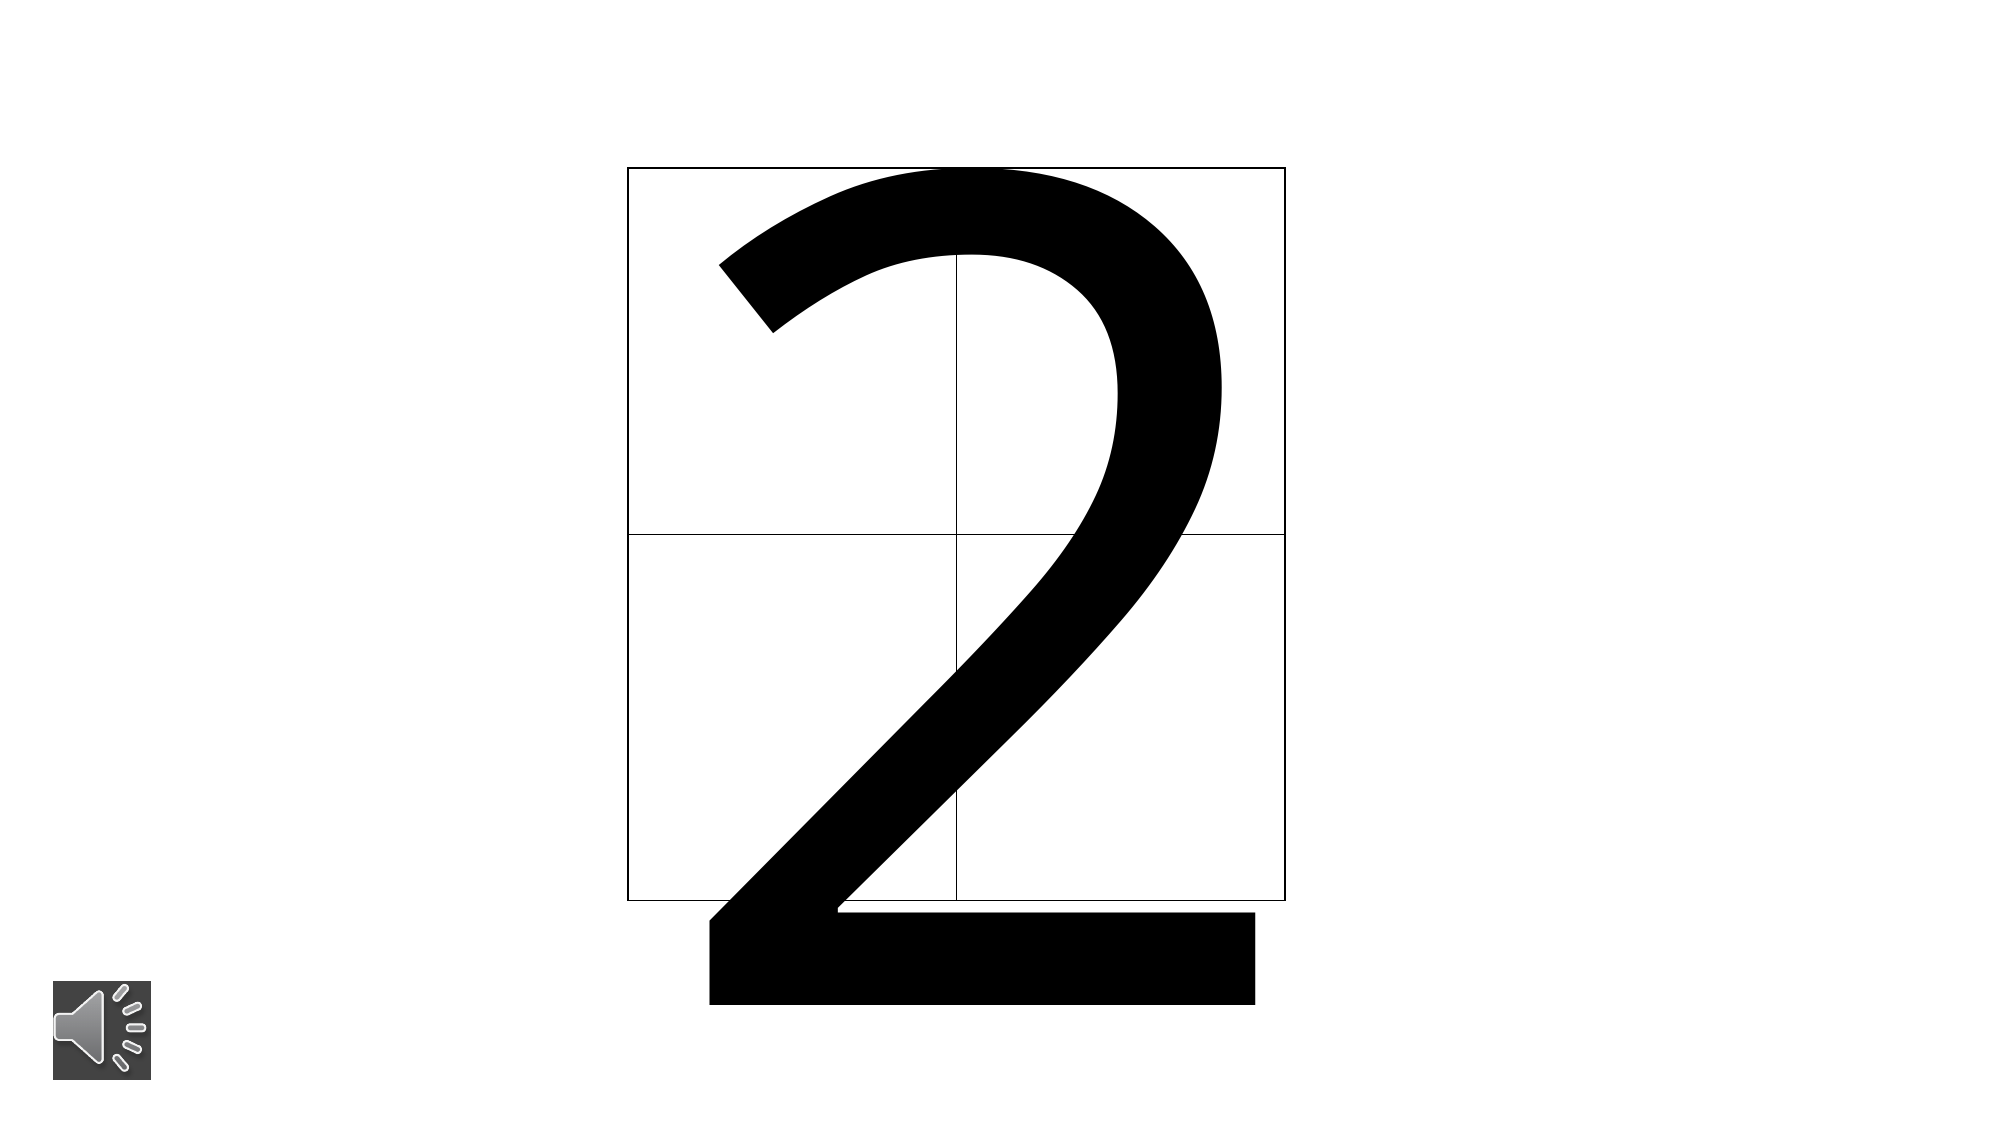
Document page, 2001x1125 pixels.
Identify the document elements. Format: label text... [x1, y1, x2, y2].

picture [52, 980, 153, 1081]
table_cell [629, 535, 639, 900]
text_box 2 [639, 0, 1331, 1125]
table_header [629, 169, 639, 534]
